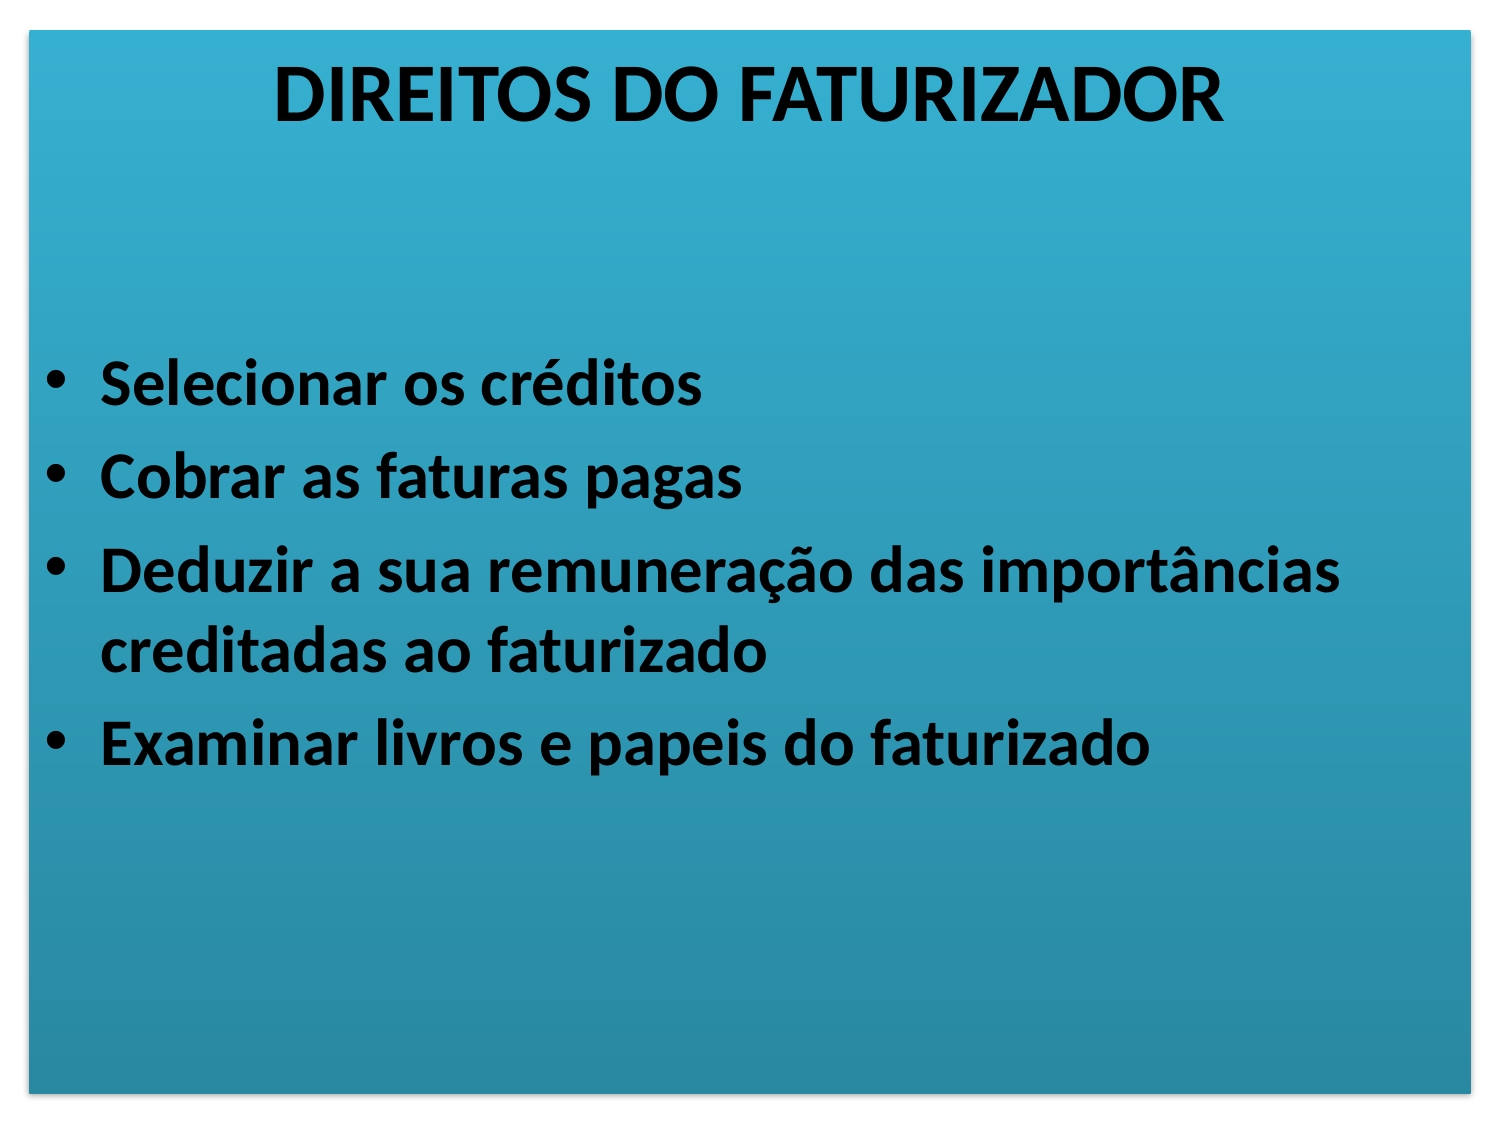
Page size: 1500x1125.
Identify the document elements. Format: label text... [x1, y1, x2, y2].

text_box DIREITOS DO FATURIZADOR Selecionar os créditos Cobrar as faturas pagas Deduzir a sua remuneração das importâncias creditadas ao faturizado Examinar livros e papeis do faturizado [29, 30, 1471, 1094]
